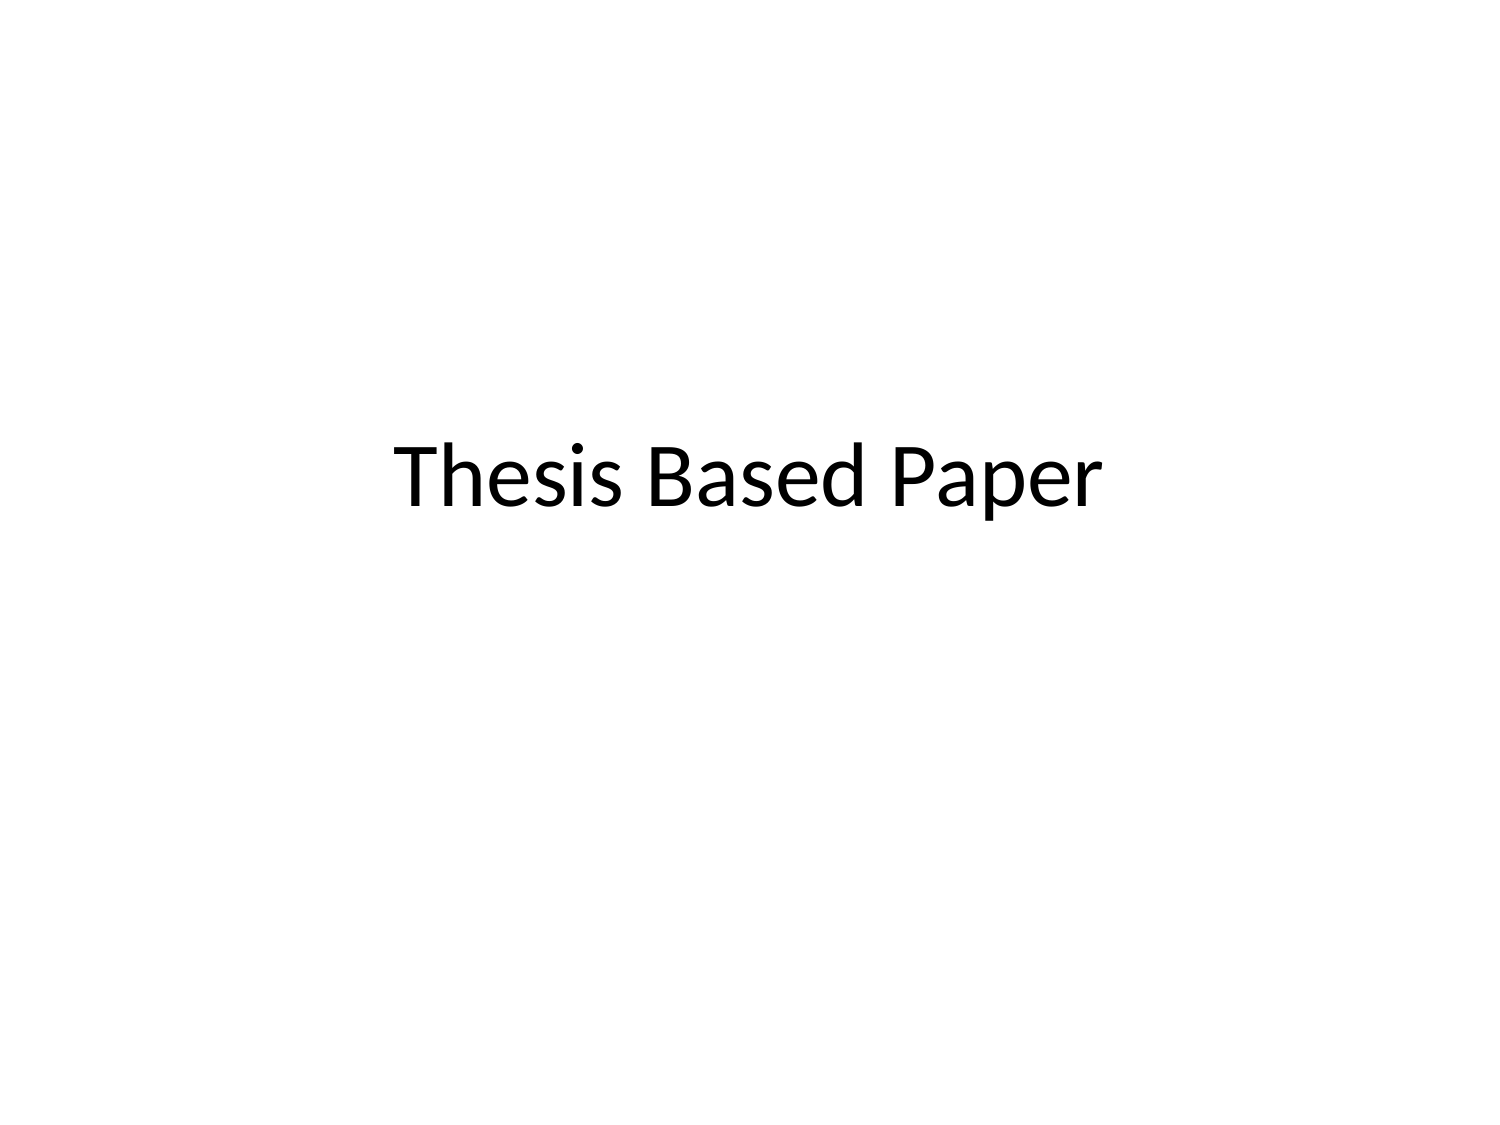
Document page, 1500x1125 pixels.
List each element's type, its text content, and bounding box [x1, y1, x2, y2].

title Thesis Based Paper [112, 349, 1388, 591]
